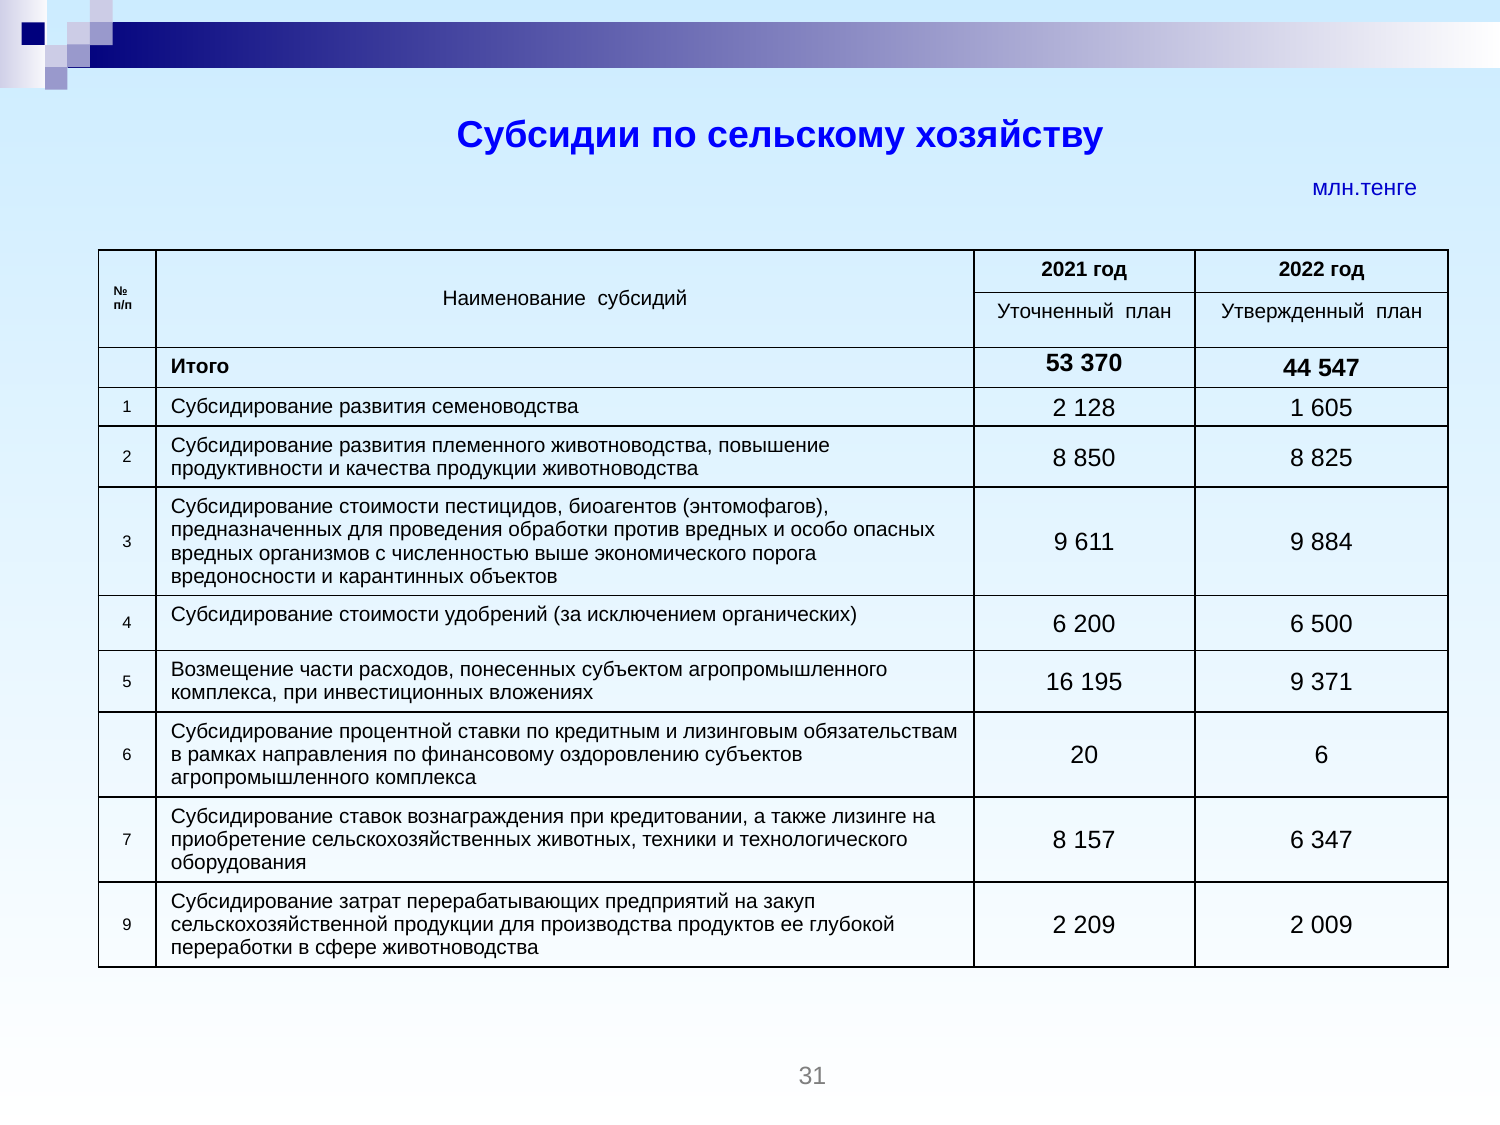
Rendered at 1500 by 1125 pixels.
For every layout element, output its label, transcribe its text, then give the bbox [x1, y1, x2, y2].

table_header № п/п [99, 251, 155, 347]
table_cell 6 [1196, 713, 1447, 796]
table_cell 4 [99, 596, 155, 650]
table_cell 16 195 [975, 651, 1194, 711]
table_cell 2 209 [975, 883, 1194, 966]
table_cell 8 850 [975, 427, 1194, 486]
table_cell 6 200 [975, 596, 1194, 650]
table_cell Уточненный план [975, 293, 1194, 347]
slide_number 31 [662, 1059, 963, 1097]
table_cell Утвержденный план [1196, 293, 1447, 347]
table_cell 44 547 [1196, 348, 1447, 387]
table_cell 6 500 [1196, 596, 1447, 650]
table_cell 9 371 [1196, 651, 1447, 711]
table_cell 53 370 [975, 348, 1194, 387]
table_header Наименование субсидий [157, 251, 973, 347]
table_cell 9 884 [1196, 488, 1447, 595]
table_cell 2 128 [975, 388, 1194, 425]
table_cell Возмещение части расходов, понесенных субъектом агропромышленного комплекса, при инвестиционных вложениях [157, 651, 973, 711]
table_cell 8 157 [975, 798, 1194, 881]
table_cell 6 [99, 713, 155, 796]
table_cell 2 009 [1196, 883, 1447, 966]
table_cell Субсидирование стоимости удобрений (за исключением органических) [157, 596, 973, 650]
table_cell 9 [99, 883, 155, 966]
table_cell 20 [975, 713, 1194, 796]
title Субсидии по сельскому хозяйству [105, 94, 1455, 170]
table_cell Субсидирование процентной ставки по кредитным и лизинговым обязательствам в рамках направления по финансовому оздоровлению субъектов агропромышленного комплекса [157, 713, 973, 796]
table_cell Субсидирование развития семеноводства [157, 388, 973, 425]
table_cell 8 825 [1196, 427, 1447, 486]
table_cell 7 [99, 798, 155, 881]
table_cell [99, 348, 155, 387]
table_header 2021 год [975, 251, 1194, 292]
table_cell 5 [99, 651, 155, 711]
table_cell 1 [99, 388, 155, 425]
table_cell 9 611 [975, 488, 1194, 595]
table_cell 3 [99, 488, 155, 595]
table_cell 6 347 [1196, 798, 1447, 881]
table_cell Субсидирование ставок вознаграждения при кредитовании, а также лизинге на приобретение сельскохозяйственных животных, техники и технологического оборудования [157, 798, 973, 881]
table_cell 2 [99, 427, 155, 486]
table_cell Итого [157, 348, 973, 387]
table_header 2022 год [1196, 251, 1447, 292]
table_cell Субсидирование затрат перерабатывающих предприятий на закуп сельскохозяйственной продукции для производства продуктов ее глубокой переработки в сфере животноводства [157, 883, 973, 966]
text_box млн.тенге [1281, 165, 1449, 208]
table_cell 1 605 [1196, 388, 1447, 425]
table_cell Субсидирование развития племенного животноводства, повышение продуктивности и качества продукции животноводства [157, 427, 973, 486]
table_cell Субсидирование стоимости пестицидов, биоагентов (энтомофагов), предназначенных для проведения обработки против вредных и особо опасных вредных организмов с численностью выше экономического порога вредоносности и карантинных объектов [157, 488, 973, 595]
